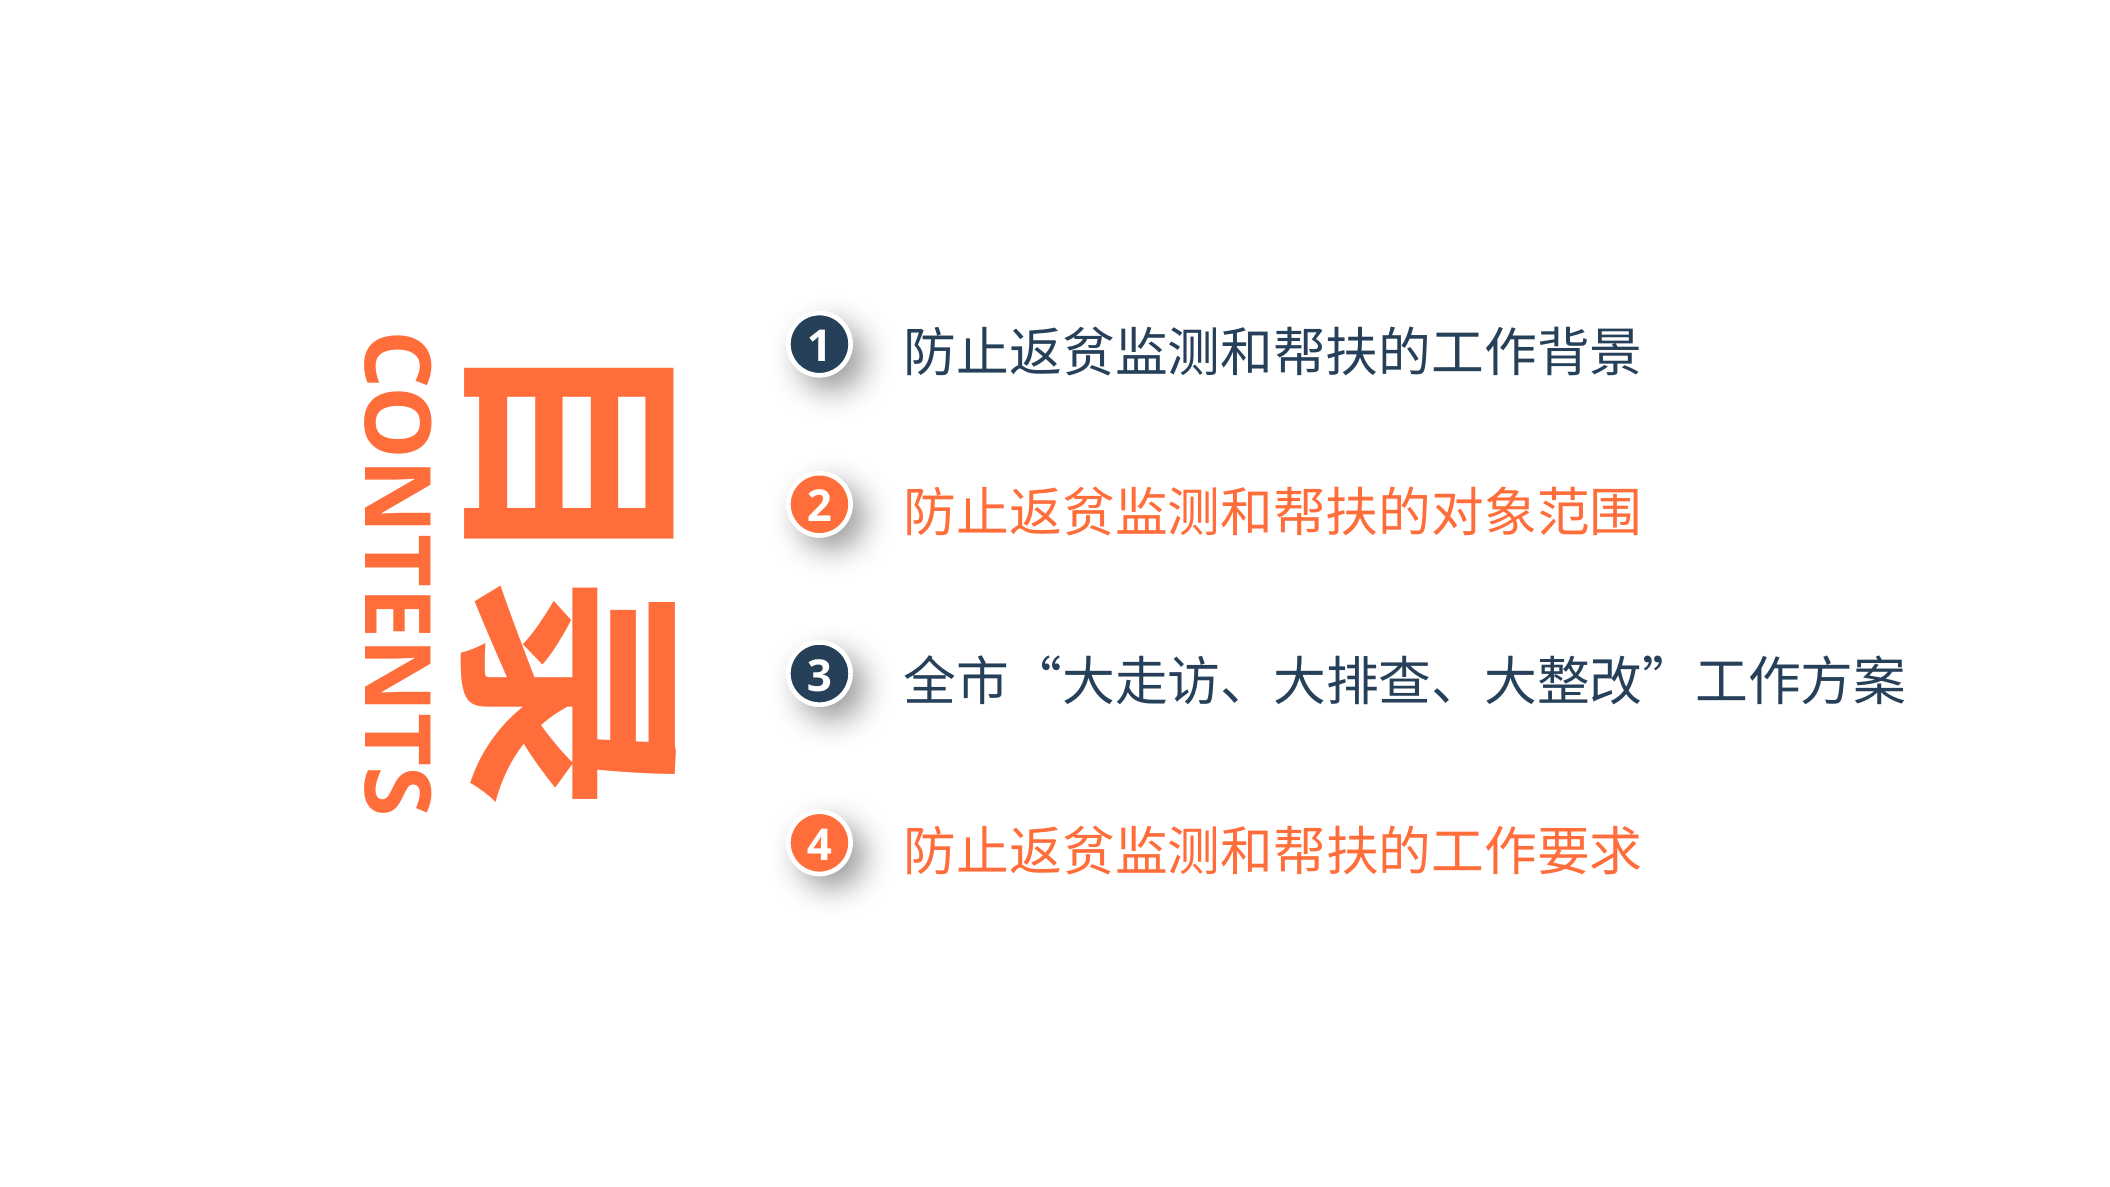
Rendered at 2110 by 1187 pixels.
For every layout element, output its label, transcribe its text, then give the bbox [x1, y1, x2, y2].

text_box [788, 811, 1702, 881]
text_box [788, 473, 1678, 543]
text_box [788, 642, 2021, 712]
text_box CONTENTS [347, 303, 458, 845]
text_box 目录 [433, 262, 725, 885]
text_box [788, 312, 1678, 383]
